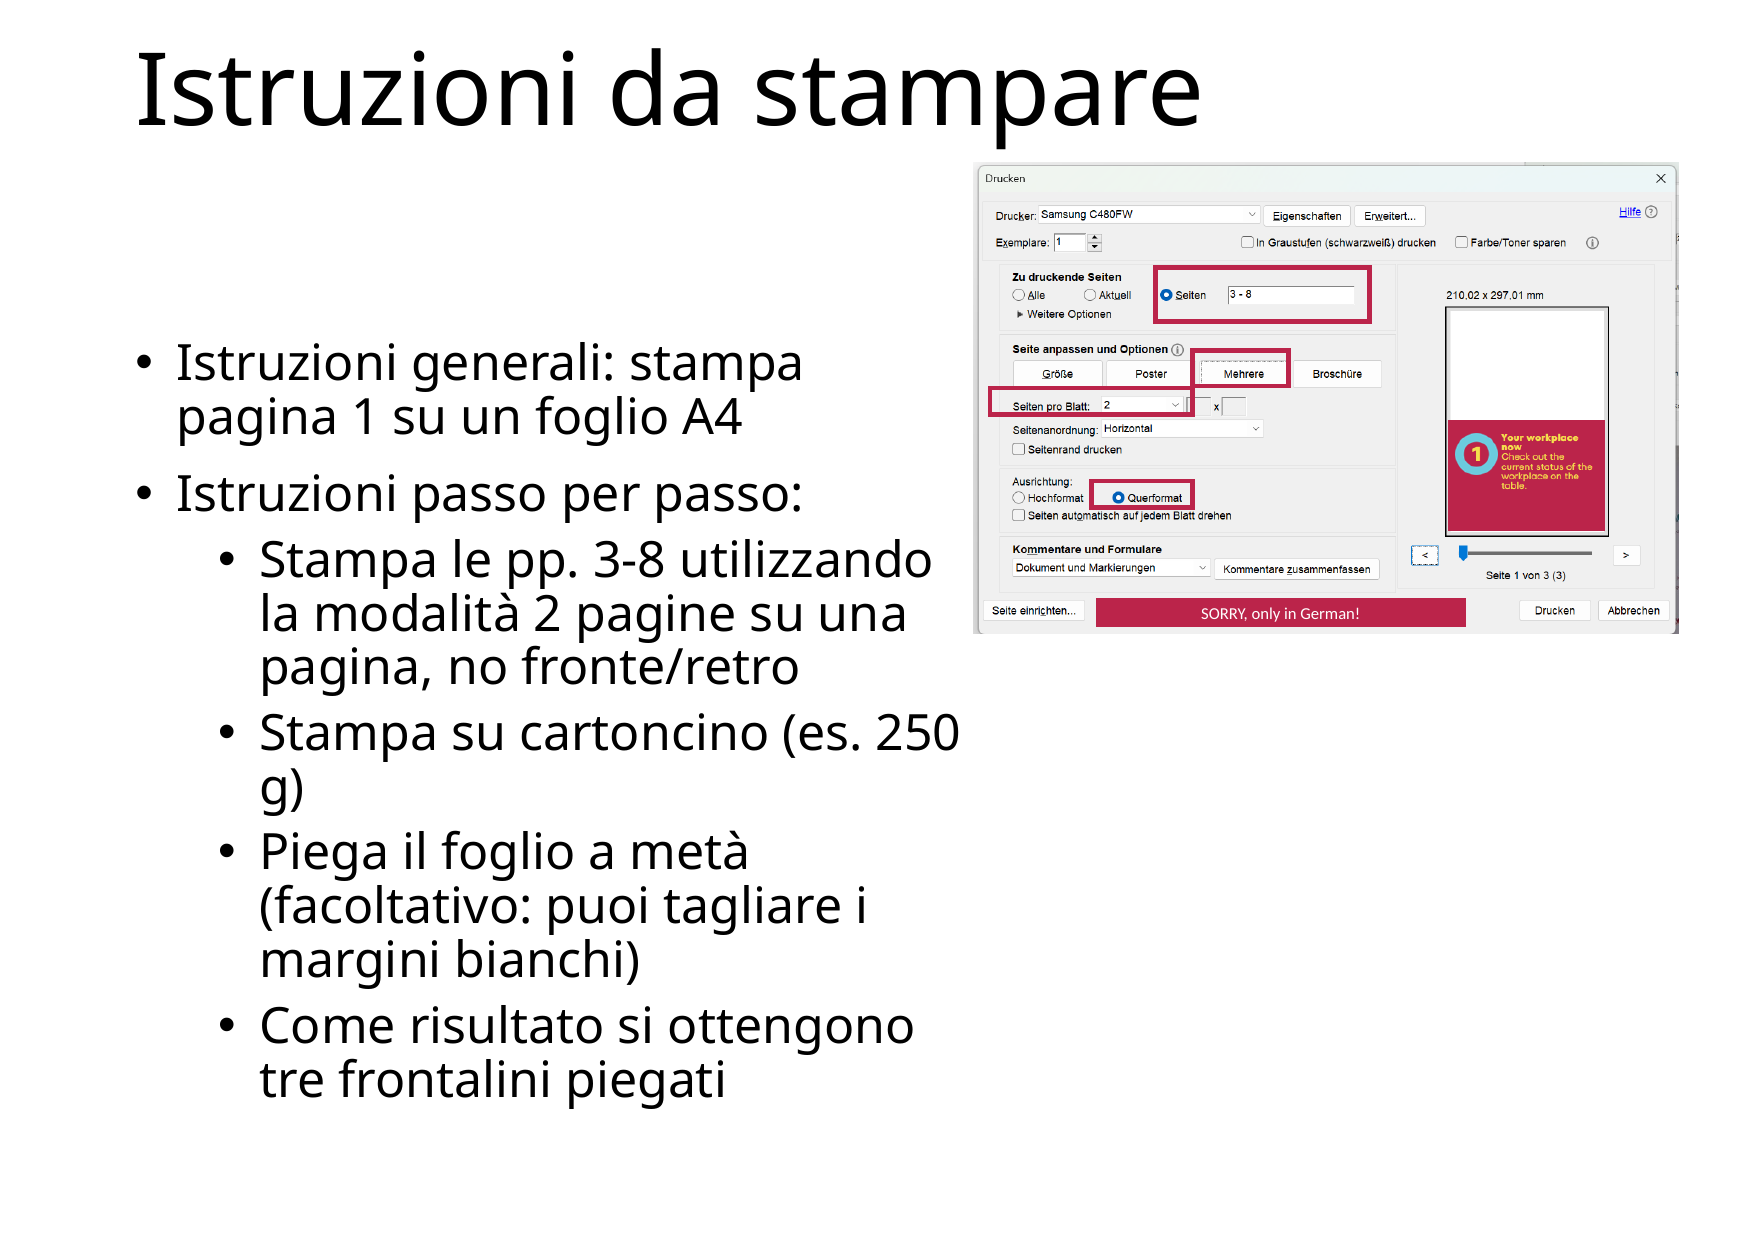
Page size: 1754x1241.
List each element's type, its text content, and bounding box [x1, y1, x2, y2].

title Istruzioni da stampare [120, 0, 1634, 213]
picture [973, 162, 1679, 634]
list Istruzioni generali: stampa pagina 1 su un foglio A4 Istruzioni passo per passo: Stampa le pp. 3-8 utilizzando la modalità 2 pagine su una pagina, no fronte/retro Stampa su cartoncino (es. 250 g) Piega il foglio a metà (facoltativo: puoi tagliare i margini bianchi)​ Come risultato si ottengono tre frontalini piegati​ [120, 330, 979, 1117]
